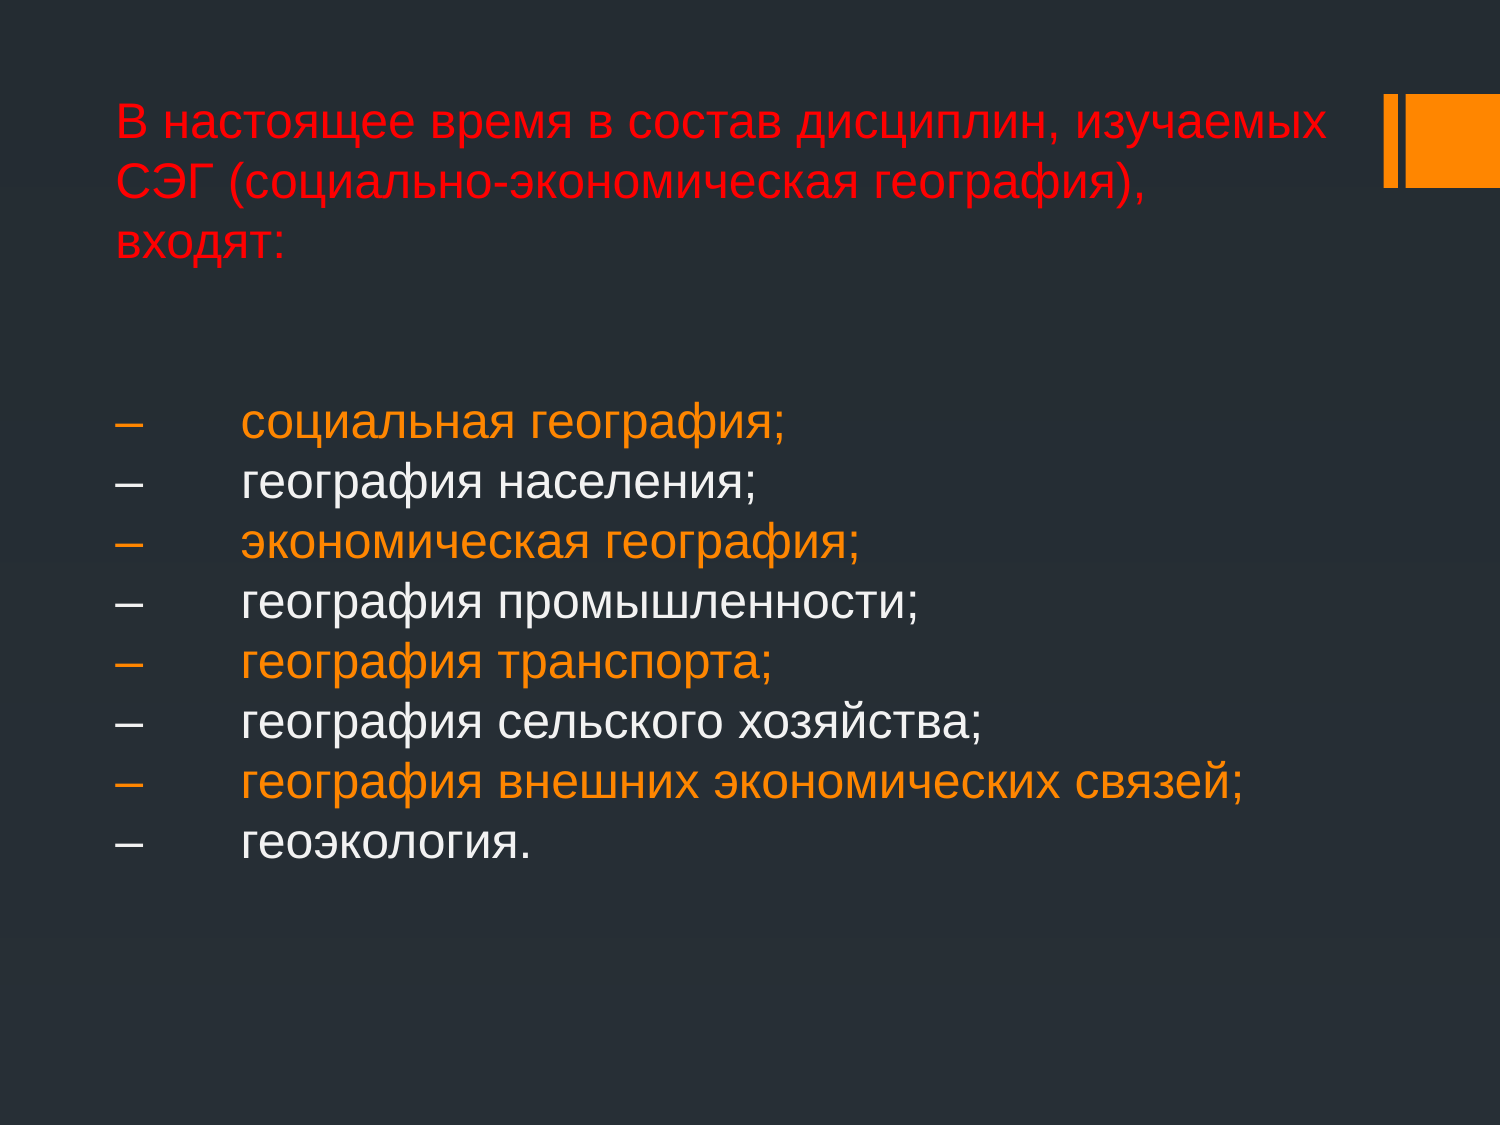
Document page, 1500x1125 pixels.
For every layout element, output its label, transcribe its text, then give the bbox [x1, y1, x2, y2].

title В настоящее время в состав дисциплин, изучаемых СЭГ (социально-экономическая география), входят: – социальная география; – география населения; – экономическая география; – география промышленности; – география транспорта; – география сельского хозяйства; – география внешних экономических связей; – геоэкология. [100, 30, 1447, 1012]
